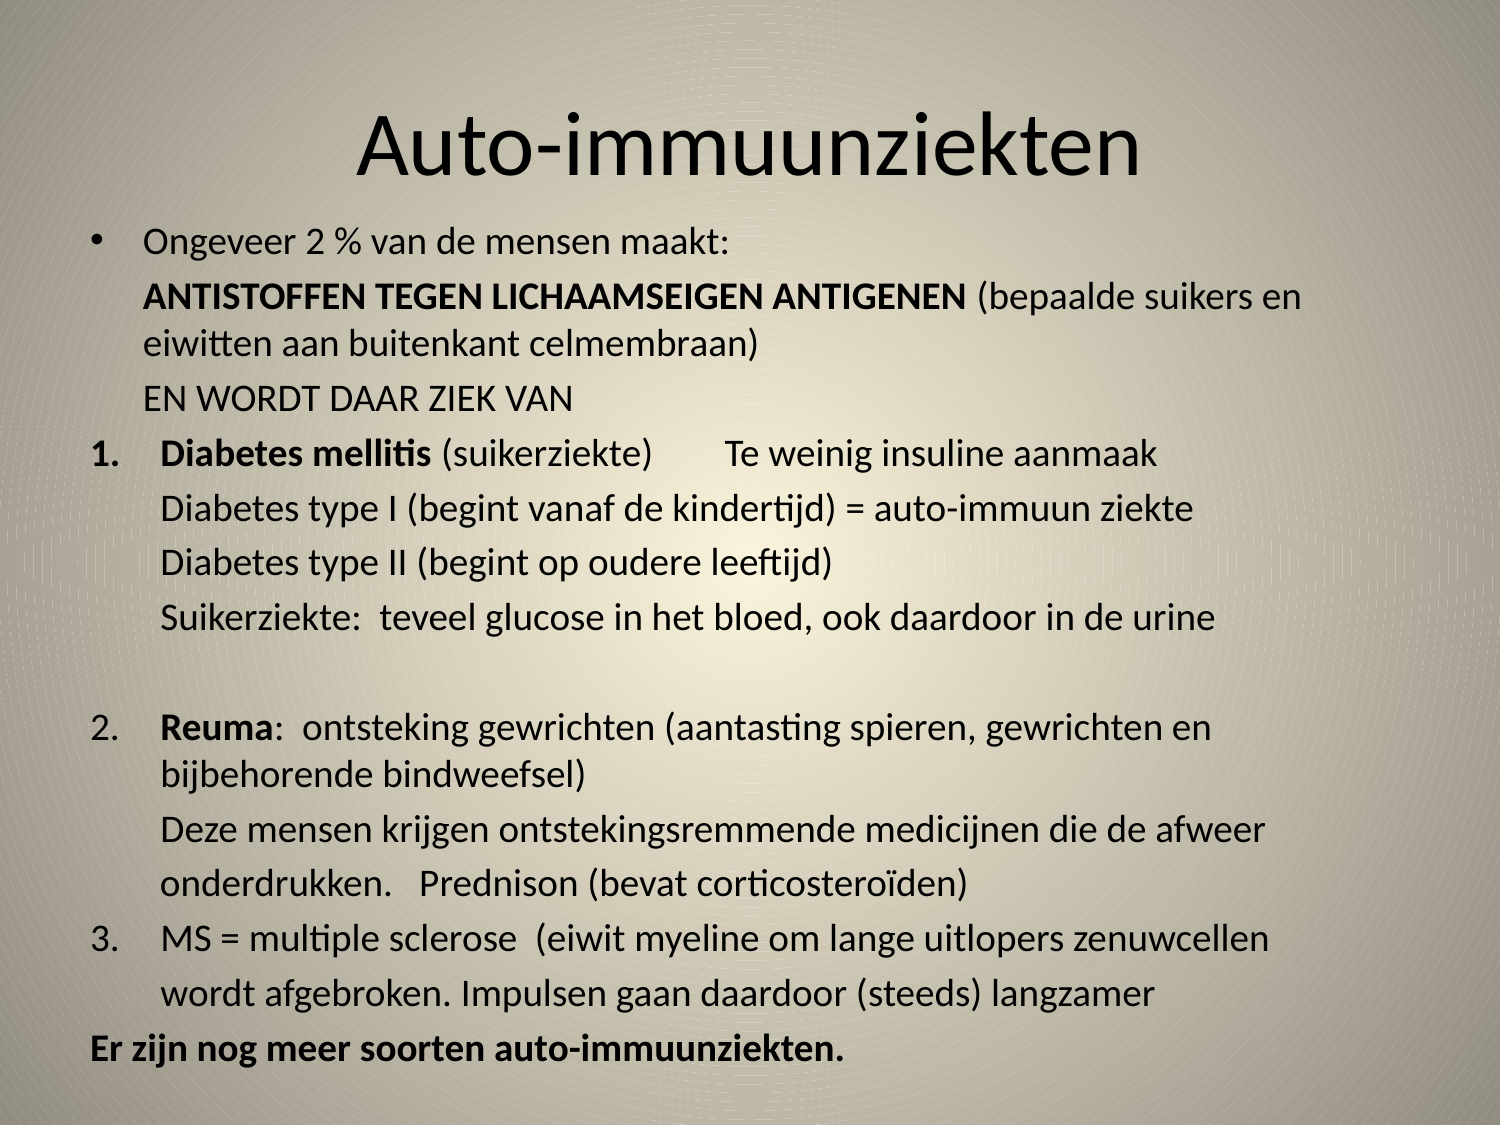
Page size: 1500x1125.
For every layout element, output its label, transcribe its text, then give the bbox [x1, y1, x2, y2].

list Ongeveer 2 % van de mensen maakt: ANTISTOFFEN TEGEN LICHAAMSEIGEN ANTIGENEN (bepaalde suikers en eiwitten aan buitenkant celmembraan) EN WORDT DAAR ZIEK VAN Diabetes mellitis (suikerziekte) Te weinig insuline aanmaak Diabetes type I (begint vanaf de kindertijd) = auto-immuun ziekte Diabetes type II (begint op oudere leeftijd) Suikerziekte: teveel glucose in het bloed, ook daardoor in de urine 2. Reuma: ontsteking gewrichten (aantasting spieren, gewrichten en bijbehorende bindweefsel) Deze mensen krijgen ontstekingsremmende medicijnen die de afweer onderdrukken. Prednison (bevat corticosteroïden) MS = multiple sclerose (eiwit myeline om lange uitlopers zenuwcellen wordt afgebroken. Impulsen gaan daardoor (steeds) langzamer Er zijn nog meer soorten auto-immuunziekten. [75, 208, 1425, 1083]
title Auto-immuunziekten [75, 45, 1425, 208]
